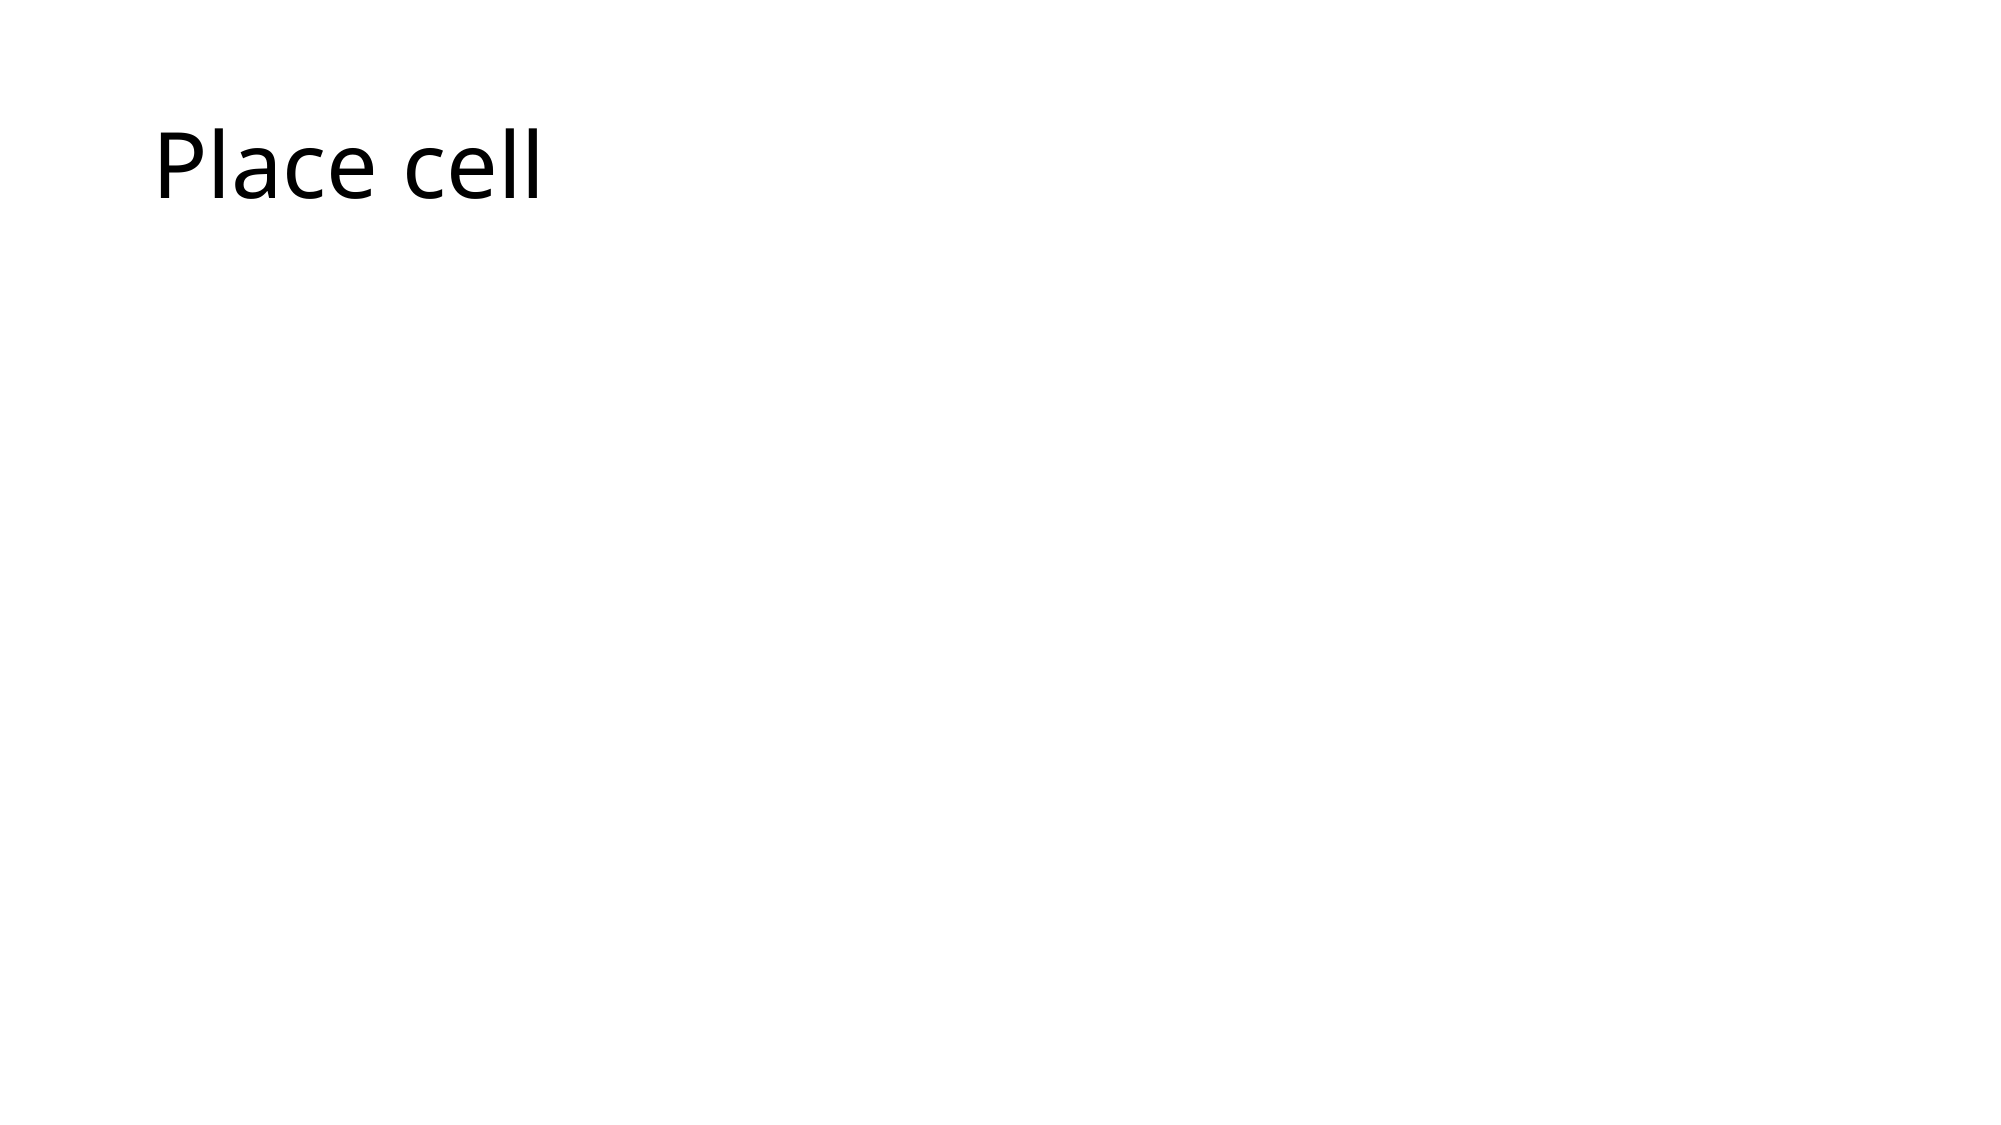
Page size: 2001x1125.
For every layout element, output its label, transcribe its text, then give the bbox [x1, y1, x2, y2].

title Place cell [137, 59, 1863, 278]
